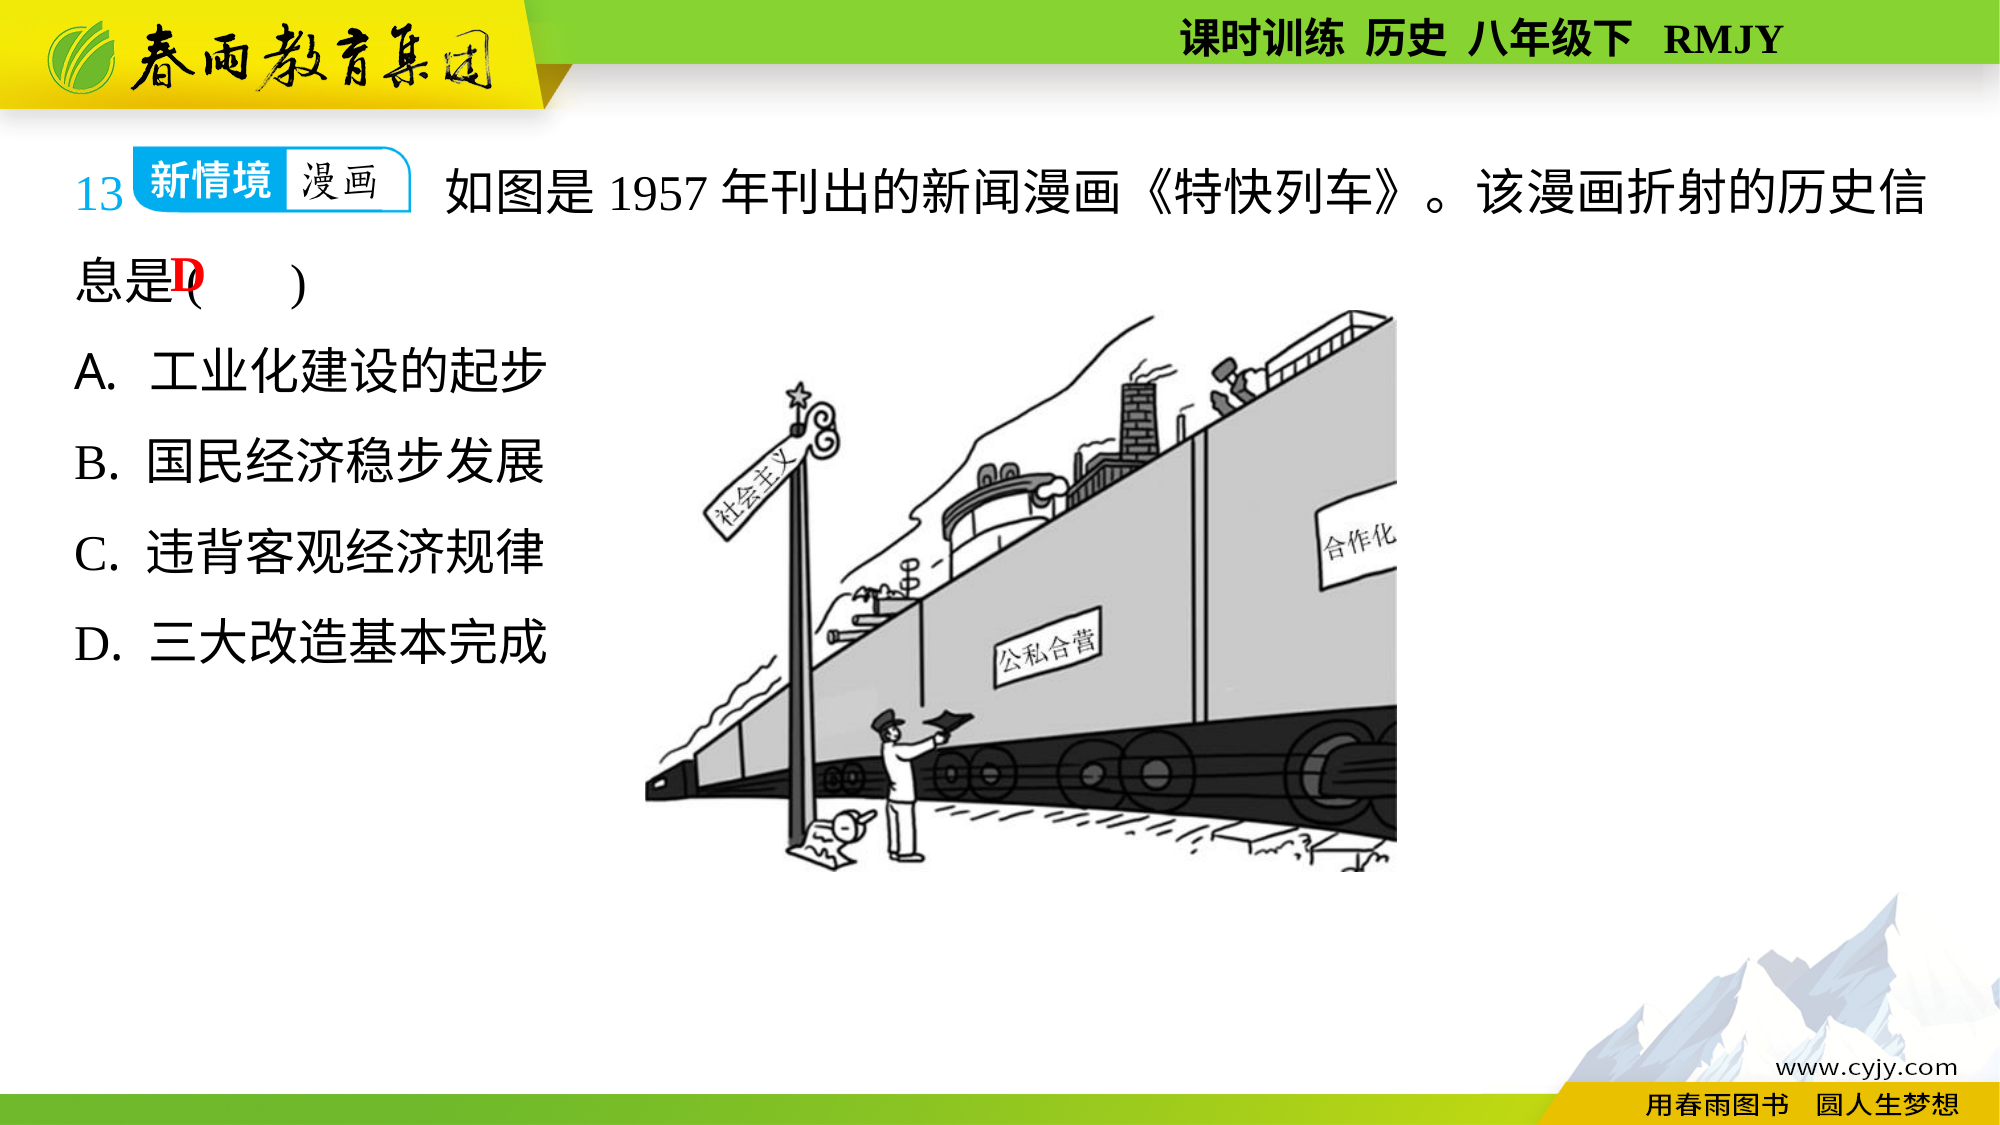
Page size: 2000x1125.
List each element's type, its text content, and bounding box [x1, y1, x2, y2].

list 13 如图是1957年刊出的新闻漫画《特快列车》。该漫画折射的历史信息是( ) 工业化建设的起步 B. 国民经济稳步发展 C. 违背客观经济规律 D. 三大改造基本完成 [59, 122, 1944, 683]
text_box D [155, 234, 222, 310]
picture [0, 0, 2000, 1125]
